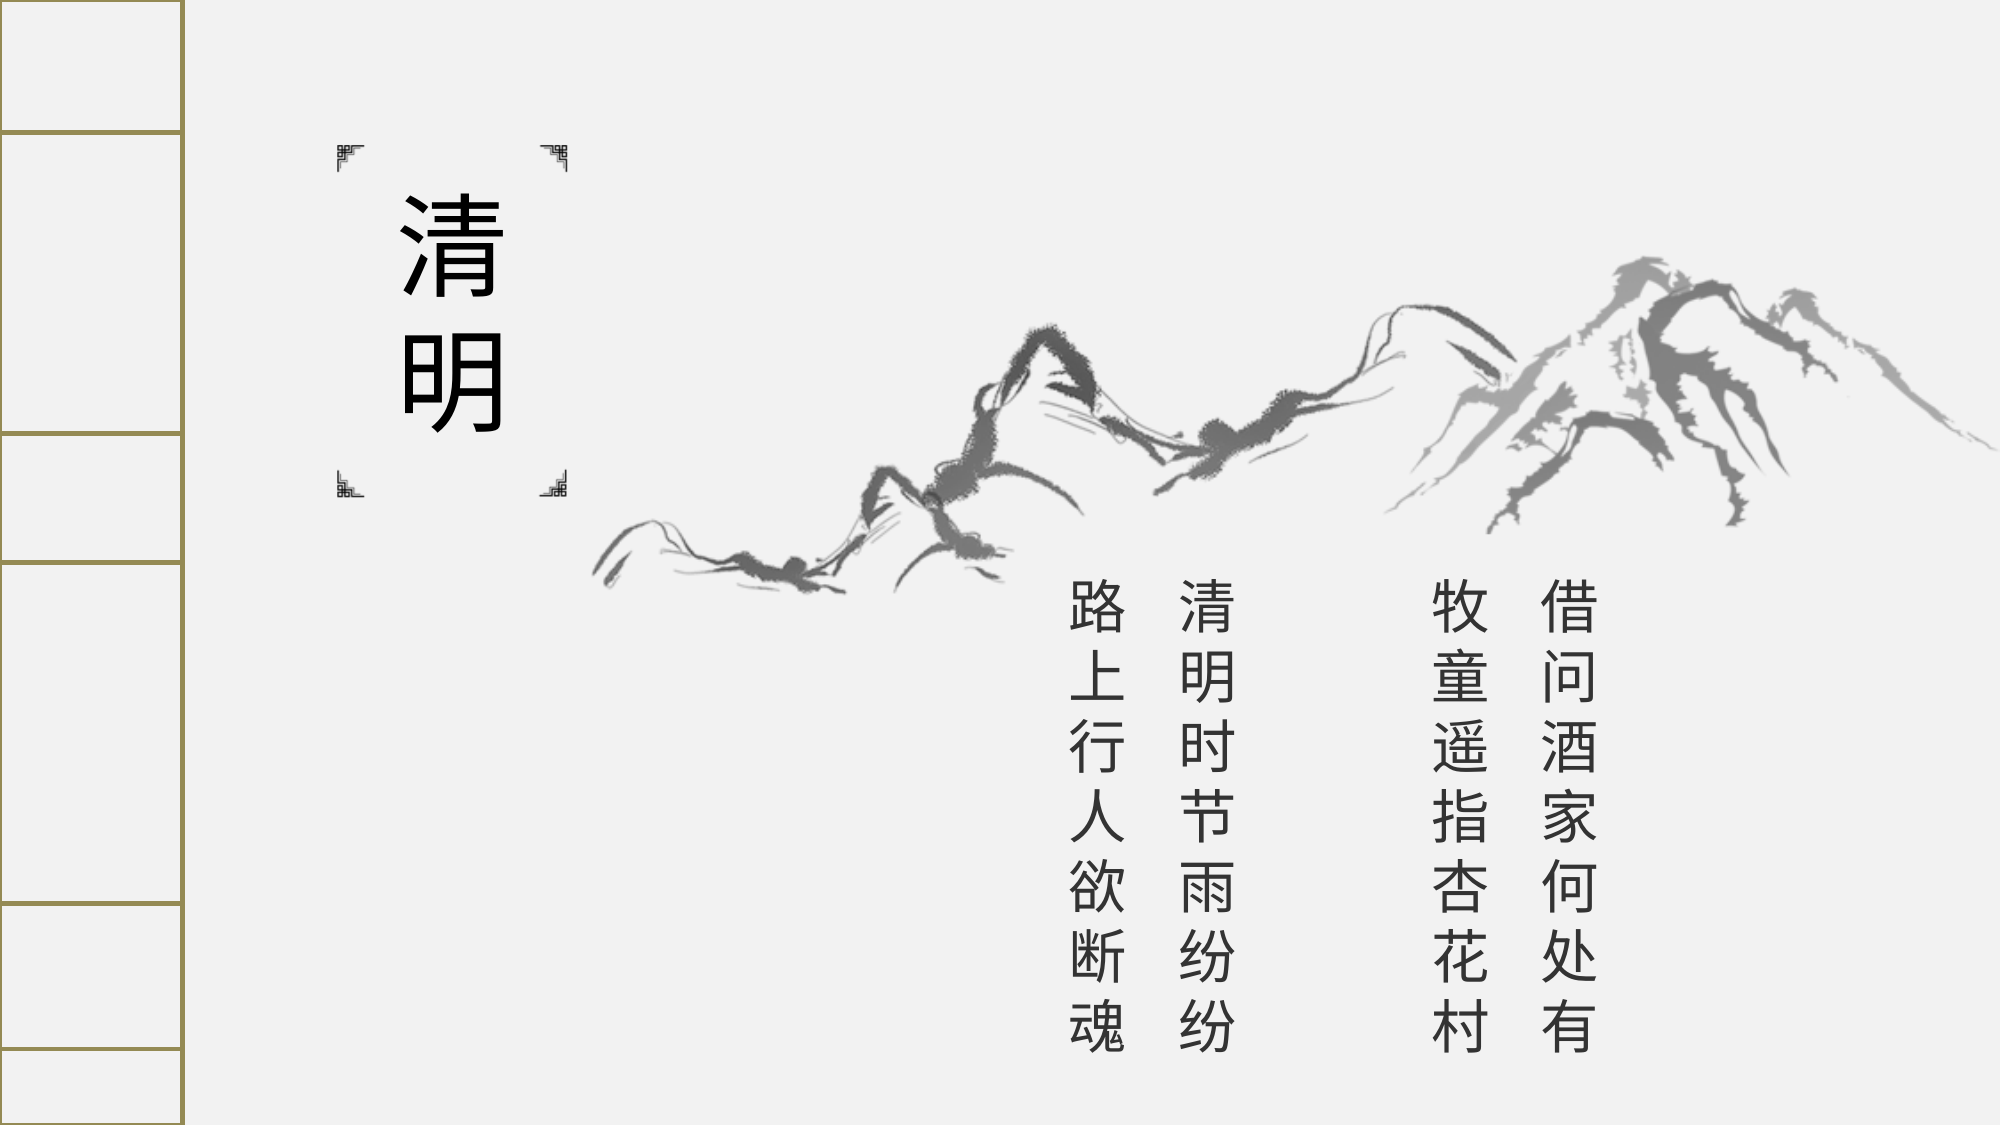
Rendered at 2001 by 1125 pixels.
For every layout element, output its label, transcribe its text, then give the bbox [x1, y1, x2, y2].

text_box 路上行人欲断魂 [1054, 640, 1131, 1068]
picture [273, 95, 2000, 640]
text_box 清明时节雨纷纷 [1163, 640, 1240, 1068]
text_box [0, 0, 184, 1125]
text_box 牧童遥指杏花村 [1416, 640, 1493, 1068]
text_box 借问酒家何处有 [1525, 640, 1602, 1068]
